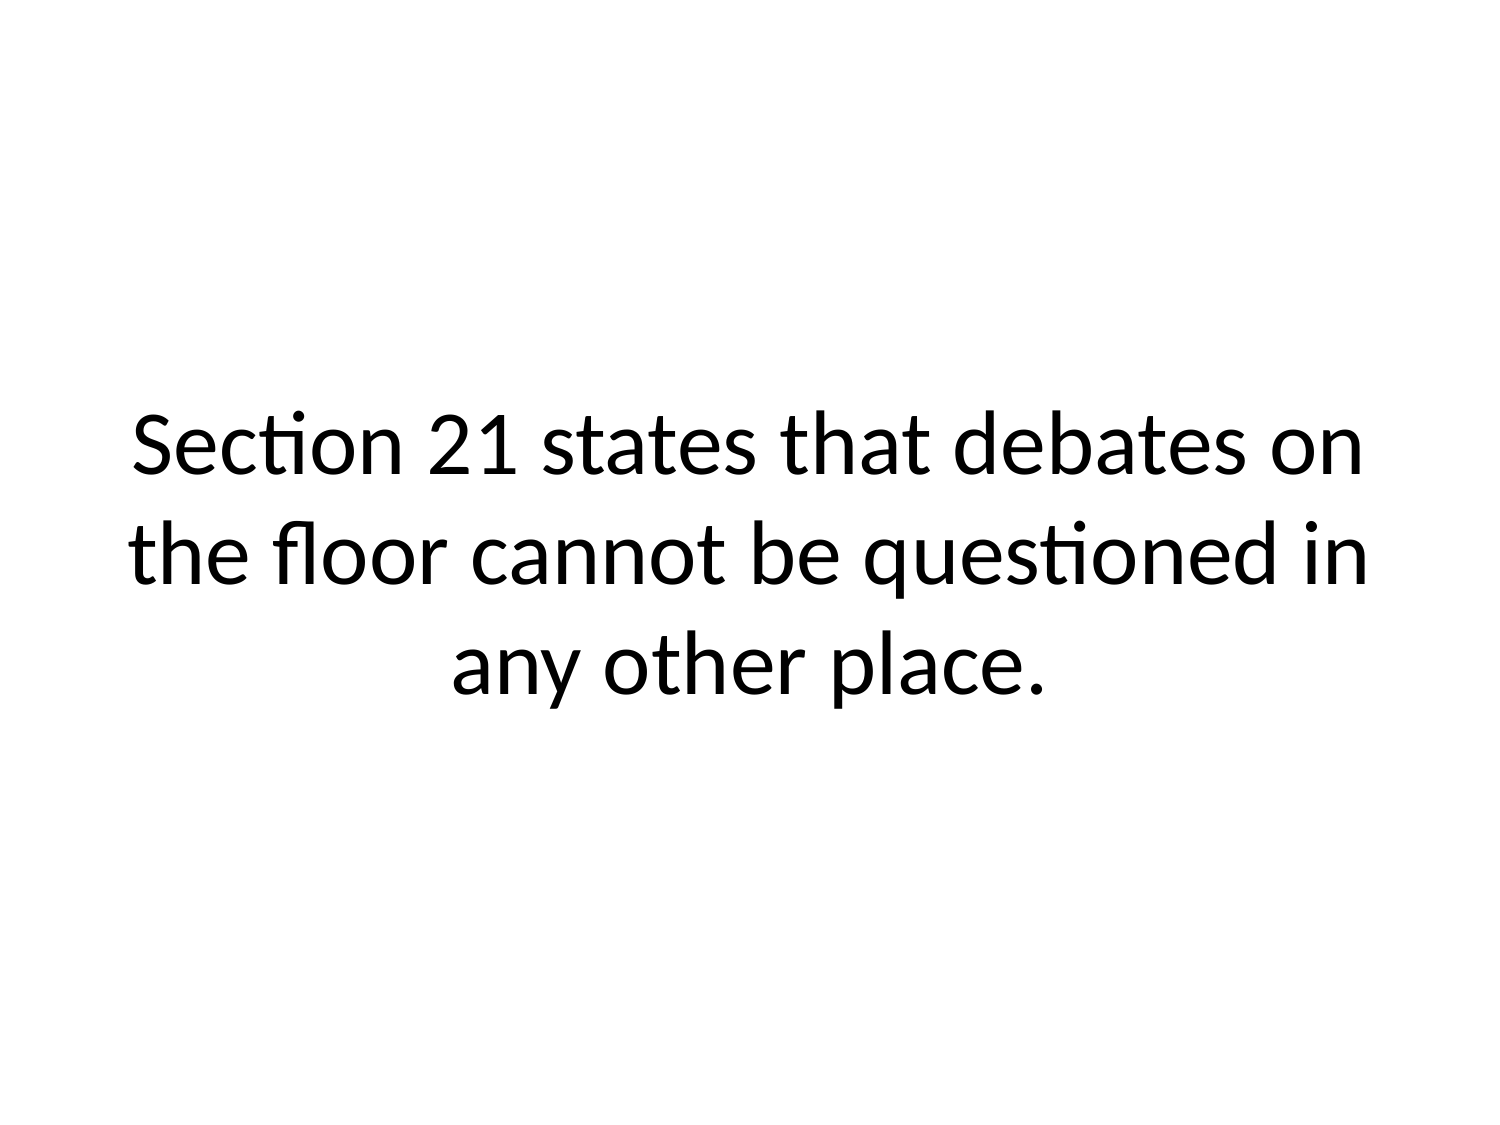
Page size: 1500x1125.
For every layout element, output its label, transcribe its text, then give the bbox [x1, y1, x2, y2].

title Section 21 states that debates on the floor cannot be questioned in any other place. [75, 45, 1425, 1050]
